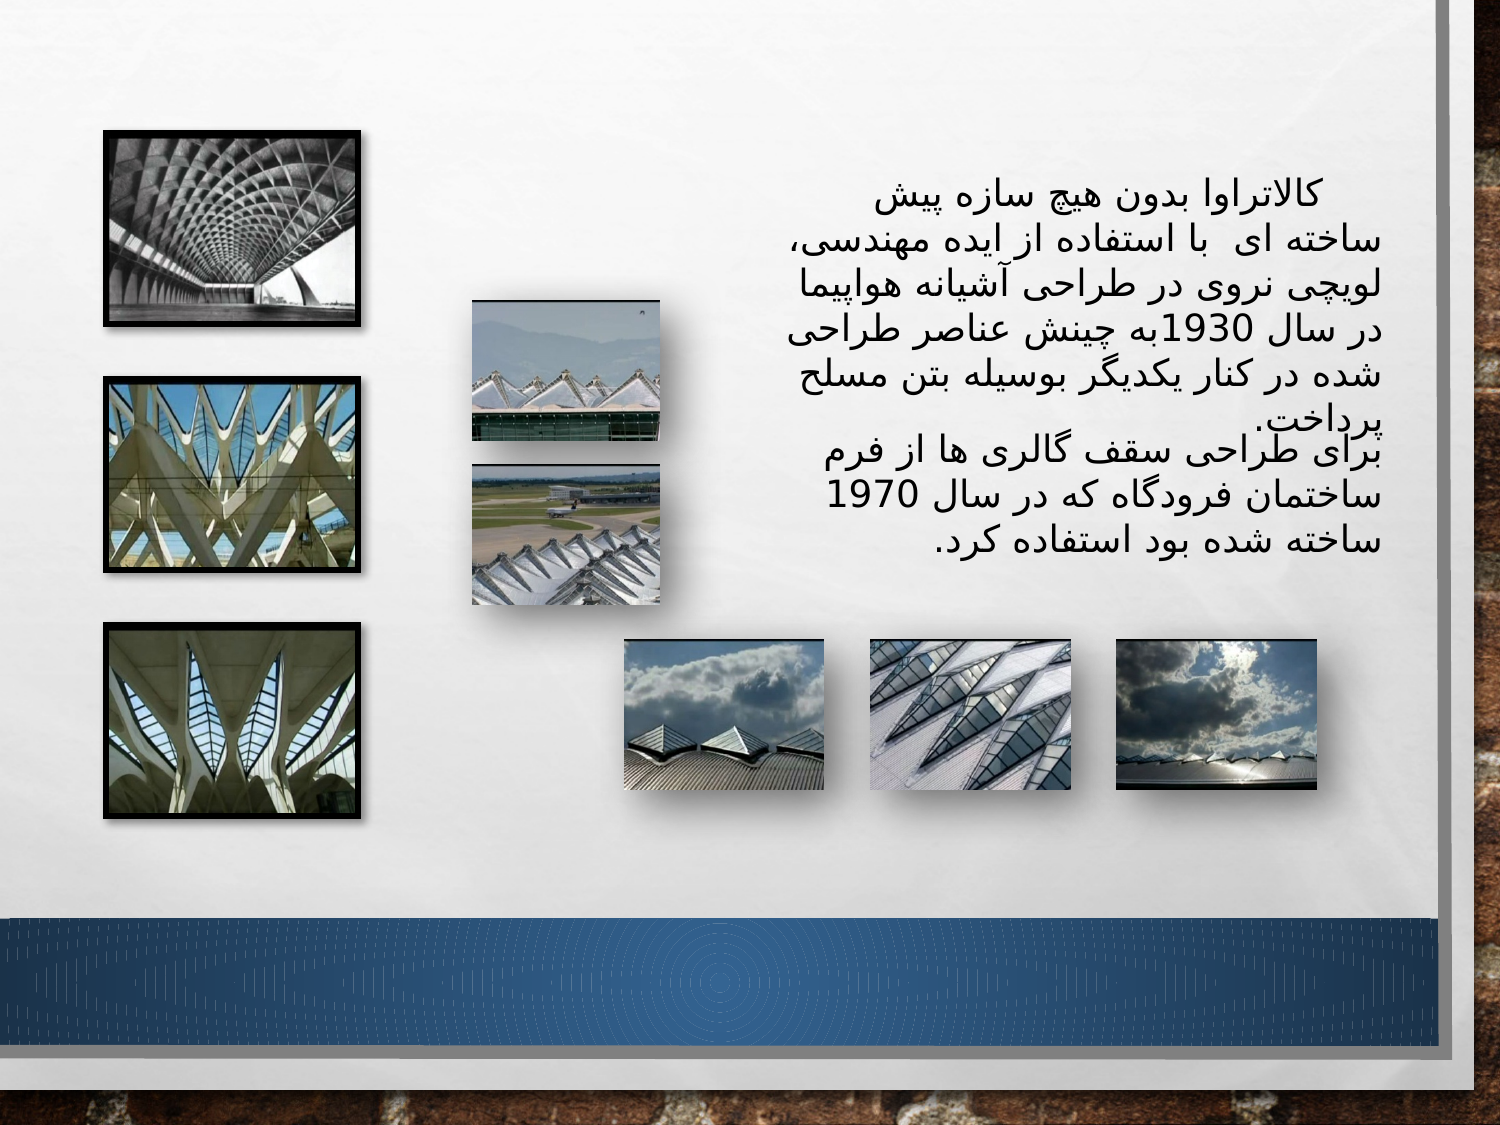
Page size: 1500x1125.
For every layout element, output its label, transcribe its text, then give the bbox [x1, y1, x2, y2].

picture [108, 381, 356, 567]
picture [870, 639, 1071, 790]
picture [472, 463, 661, 605]
picture [108, 627, 356, 813]
picture [108, 135, 356, 321]
picture [1116, 639, 1317, 790]
picture [472, 299, 661, 441]
text_box برای طراحی سقف گالری ها از فرم ساختمان فرودگاه که در سال 1970 ساخته شده بود استفاده کرد. [753, 447, 1399, 567]
picture [0, 0, 1500, 1125]
picture [624, 639, 825, 790]
text_box کالاتراوا بدون هیچ سازه پیش ساخته ای با استفاده از ایده مهندسی، لویچی نروی در طراحی آشیانه هواپیما در سال 1930به چینش عناصر طراحی شده در کنار یکدیگر بوسیله بتن مسلح پرداخت. [753, 161, 1399, 447]
